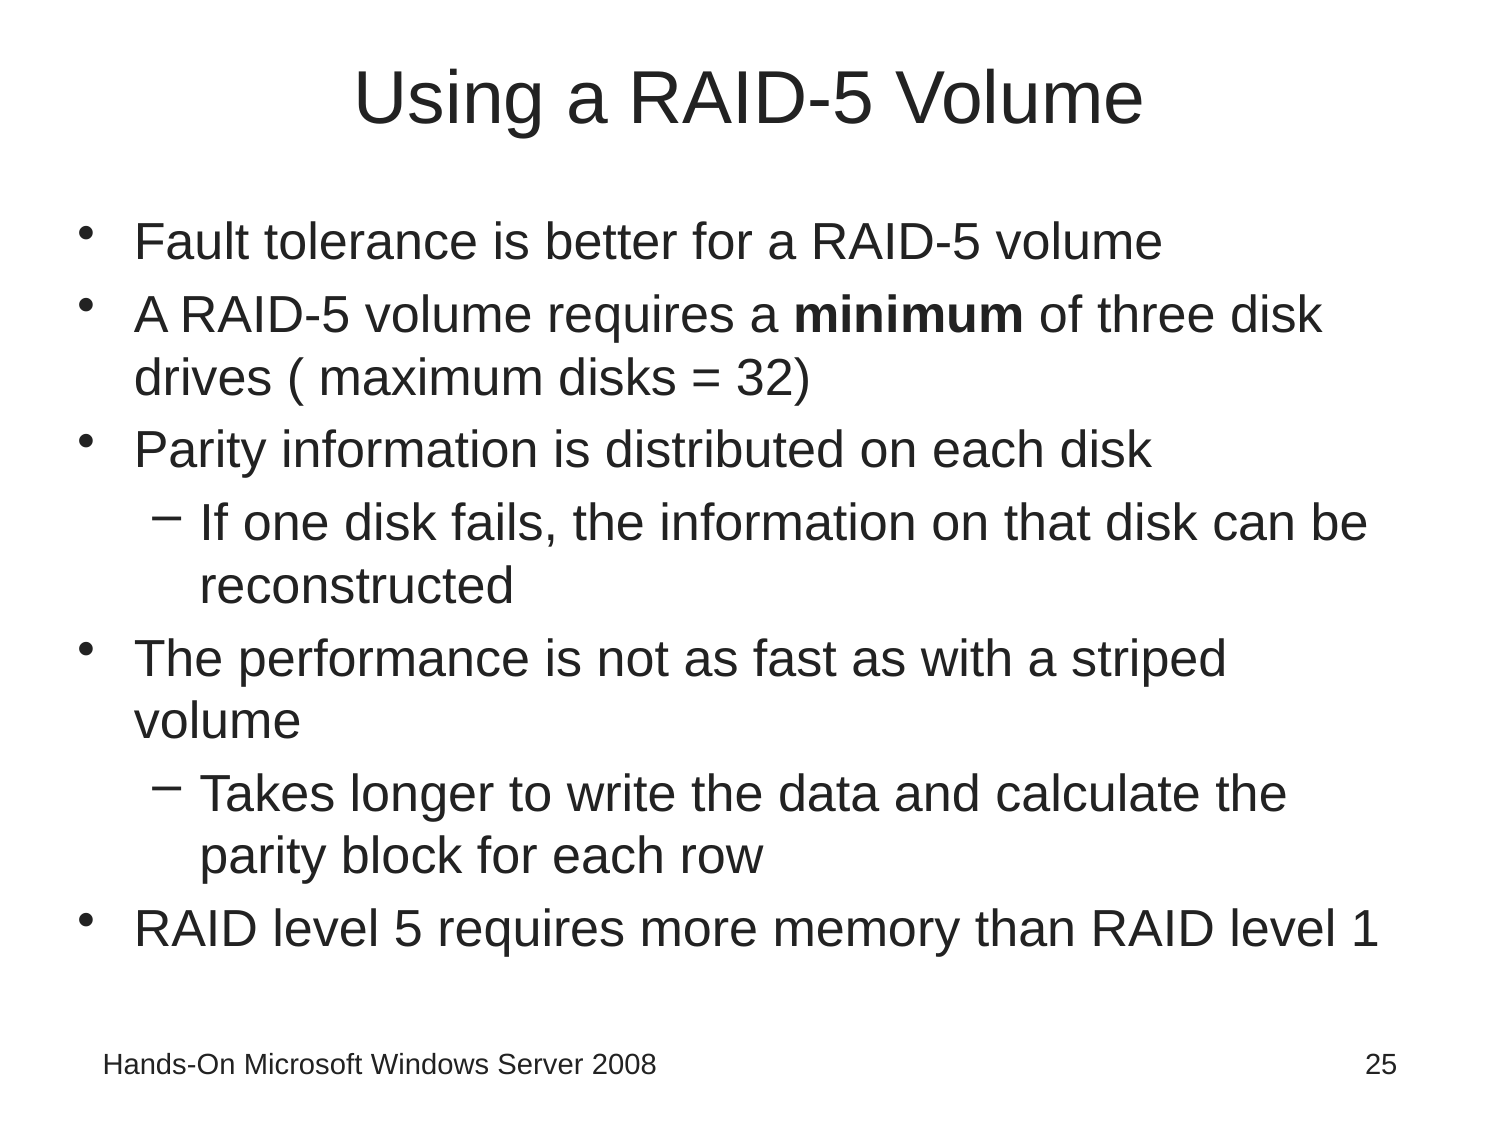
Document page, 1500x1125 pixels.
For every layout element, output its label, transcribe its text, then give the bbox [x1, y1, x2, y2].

slide_number 25 [1074, 1037, 1413, 1101]
footer Hands-On Microsoft Windows Server 2008 [87, 1037, 1051, 1101]
list Fault tolerance is better for a RAID-5 volume A RAID-5 volume requires a minimum of three disk drives ( maximum disks = 32) Parity information is distributed on each disk If one disk fails, the information on that disk can be reconstructed The performance is not as fast as with a striped volume Takes longer to write the data and calculate the parity block for each row RAID level 5 requires more memory than RAID level 1 [62, 199, 1426, 951]
title Using a RAID-5 Volume [87, 0, 1413, 188]
